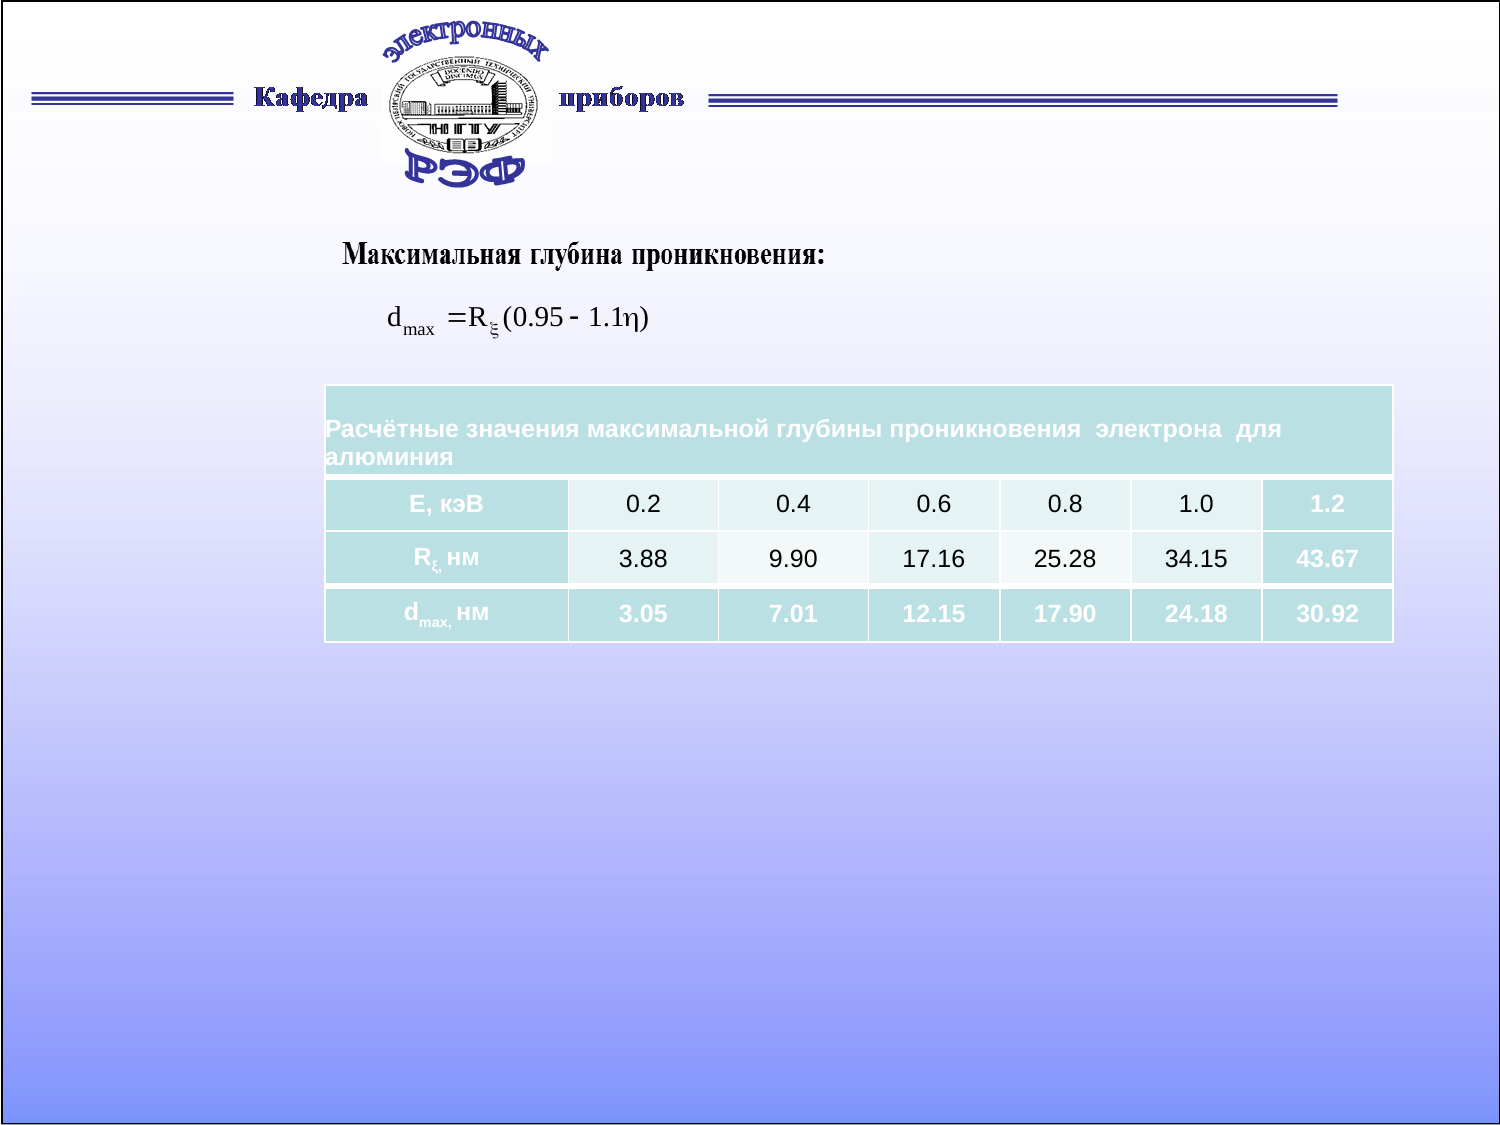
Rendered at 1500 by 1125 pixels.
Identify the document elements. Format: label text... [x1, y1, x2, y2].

table_cell 0.4 [719, 480, 868, 530]
table_cell 0.6 [869, 480, 999, 530]
table_header Расчётные значения максимальной глубины проникновения электрона для алюминия [326, 386, 1392, 474]
table_cell 25.28 [1001, 532, 1130, 583]
table_cell 34.15 [1132, 532, 1261, 583]
table_cell Rξ, нм [326, 532, 568, 583]
table_cell 9.90 [719, 532, 868, 583]
table_cell 0.8 [1001, 480, 1130, 530]
table_cell 43.67 [1263, 532, 1392, 583]
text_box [383, 299, 653, 346]
table_cell 30.92 [1263, 589, 1392, 641]
table_cell 3.05 [569, 589, 718, 641]
table_cell 1.0 [1132, 480, 1261, 530]
table_cell 1.2 [1263, 480, 1392, 530]
table_cell 24.18 [1132, 589, 1261, 641]
picture [0, 0, 1500, 1125]
table_cell 17.16 [869, 532, 999, 583]
table_cell 17.90 [1001, 589, 1130, 641]
table_cell dmax, нм [326, 589, 568, 641]
table_cell 0.2 [569, 480, 718, 530]
table_cell 3.88 [569, 532, 718, 583]
table_cell 12.15 [869, 589, 999, 641]
table_cell E, кэВ [326, 480, 568, 530]
table_cell 7.01 [719, 589, 868, 641]
